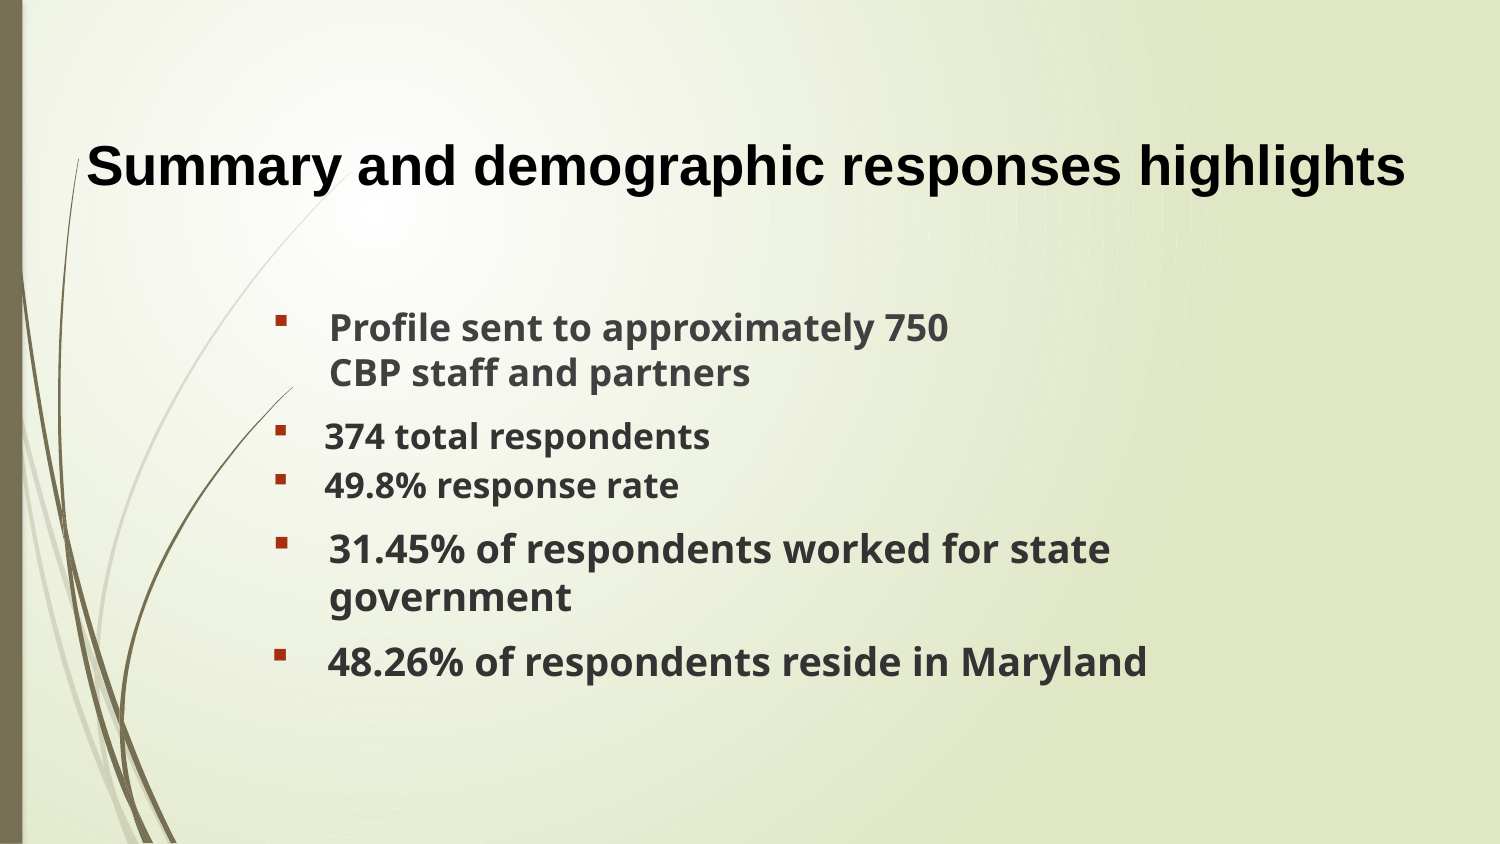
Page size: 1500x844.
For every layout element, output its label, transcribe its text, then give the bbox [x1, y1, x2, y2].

list 374 total respondents [257, 406, 1009, 455]
list 31.45% of respondents worked for state government [257, 516, 1182, 575]
list Profile sent to approximately 750 CBP staff and partners [257, 295, 1009, 354]
list 49.8% response rate [257, 455, 1009, 513]
list 48.26% of respondents reside in Maryland [256, 629, 1180, 687]
text_box Summary and demographic responses highlights [79, 92, 1430, 233]
